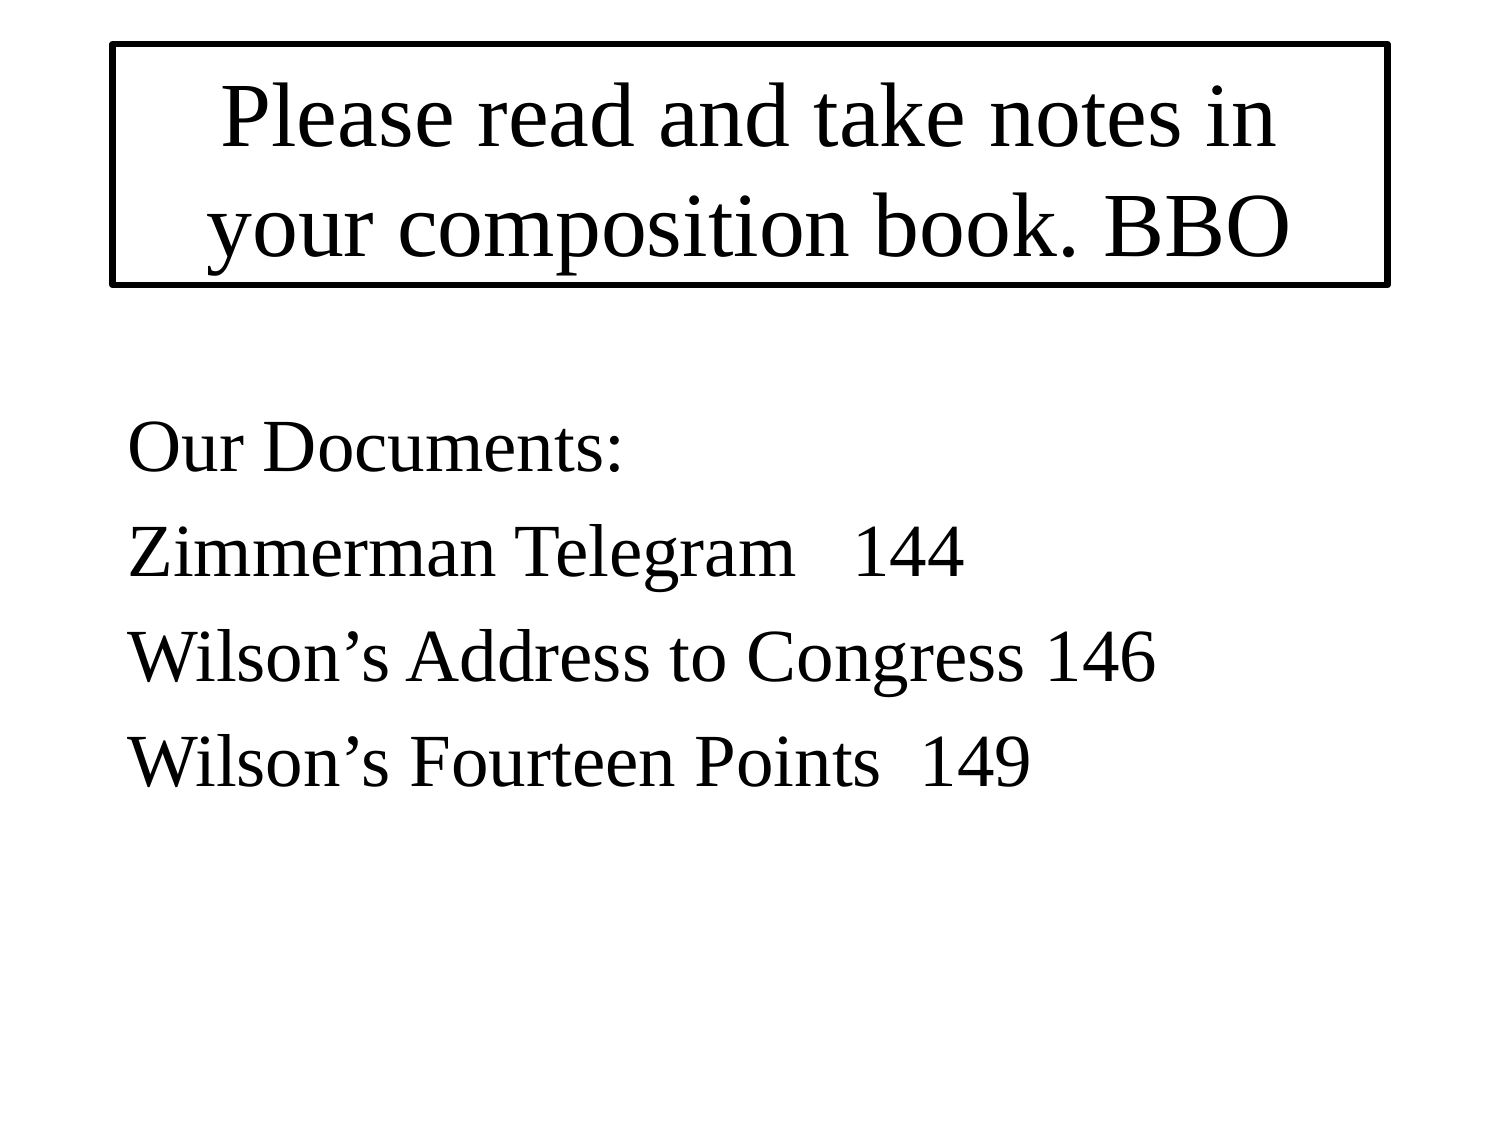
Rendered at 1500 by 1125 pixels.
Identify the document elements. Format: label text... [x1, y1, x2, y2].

title Please read and take notes in your composition book. BBO [112, 43, 1388, 286]
subtitle Our Documents: Zimmerman Telegram 144 Wilson’s Address to Congress 146 Wilson’s Fourteen Points 149 [112, 388, 1388, 1012]
